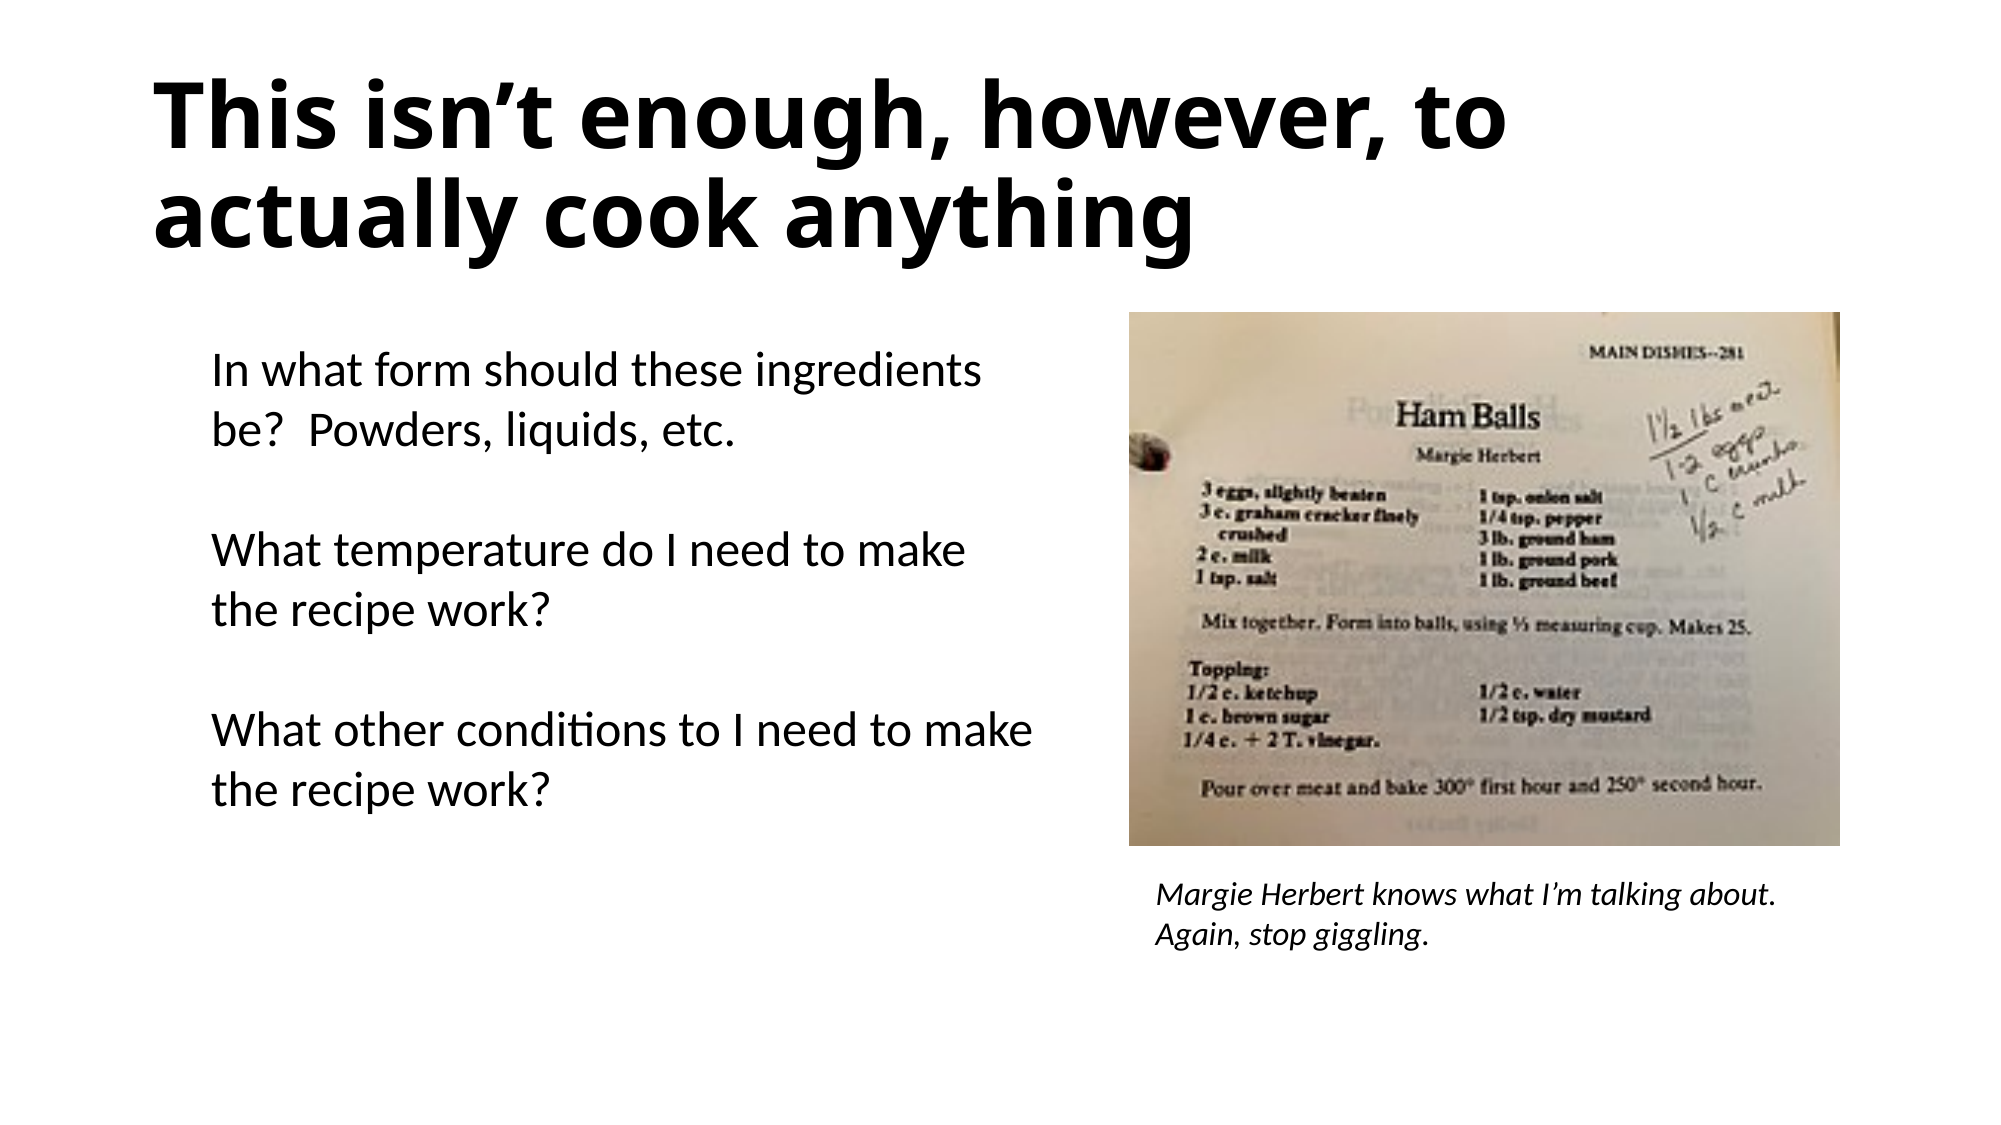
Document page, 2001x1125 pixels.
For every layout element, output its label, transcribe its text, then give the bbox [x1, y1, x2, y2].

picture [1129, 312, 1840, 846]
text_box In what form should these ingredients be? Powders, liquids, etc. What temperature do I need to make the recipe work? What other conditions to I need to make the recipe work? [196, 329, 1050, 825]
text_box Margie Herbert knows what I’m talking about. Again, stop giggling. [1140, 864, 1817, 960]
title This isn’t enough, however, to actually cook anything [137, 59, 1863, 278]
